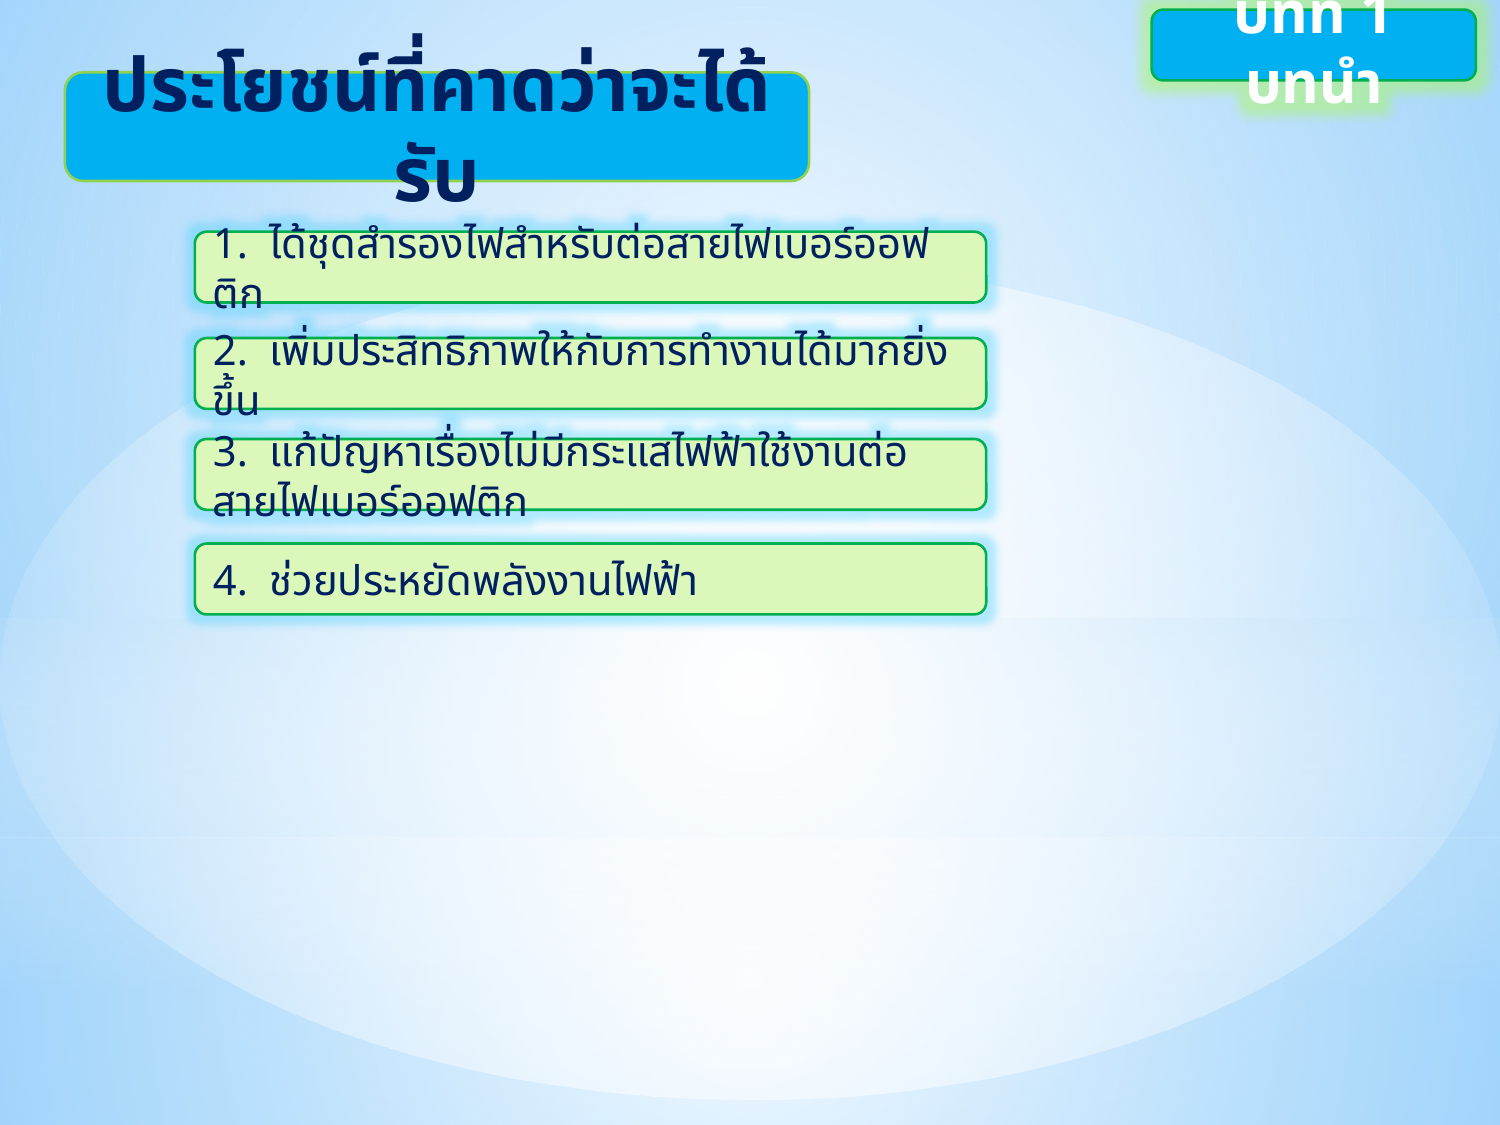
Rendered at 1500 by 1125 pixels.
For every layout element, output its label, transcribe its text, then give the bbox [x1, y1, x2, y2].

text_box ประโยชน์ที่คาดว่าจะได้รับ [63, 70, 811, 183]
text_box 2. เพิ่มประสิทธิภาพให้กับการทำงานได้มากยิ่งขึ้น [193, 336, 988, 411]
text_box บทที่ 1 บทนำ [1150, 8, 1478, 82]
text_box 4. ช่วยประหยัดพลังงานไฟฟ้า [193, 542, 988, 616]
text_box 3. แก้ปัญหาเรื่องไม่มีกระแสไฟฟ้าใช้งานต่อสายไฟเบอร์ออฟติก [193, 437, 988, 512]
text_box 1. ได้ชุดสำรองไฟสำหรับต่อสายไฟเบอร์ออฟติก [193, 230, 988, 304]
